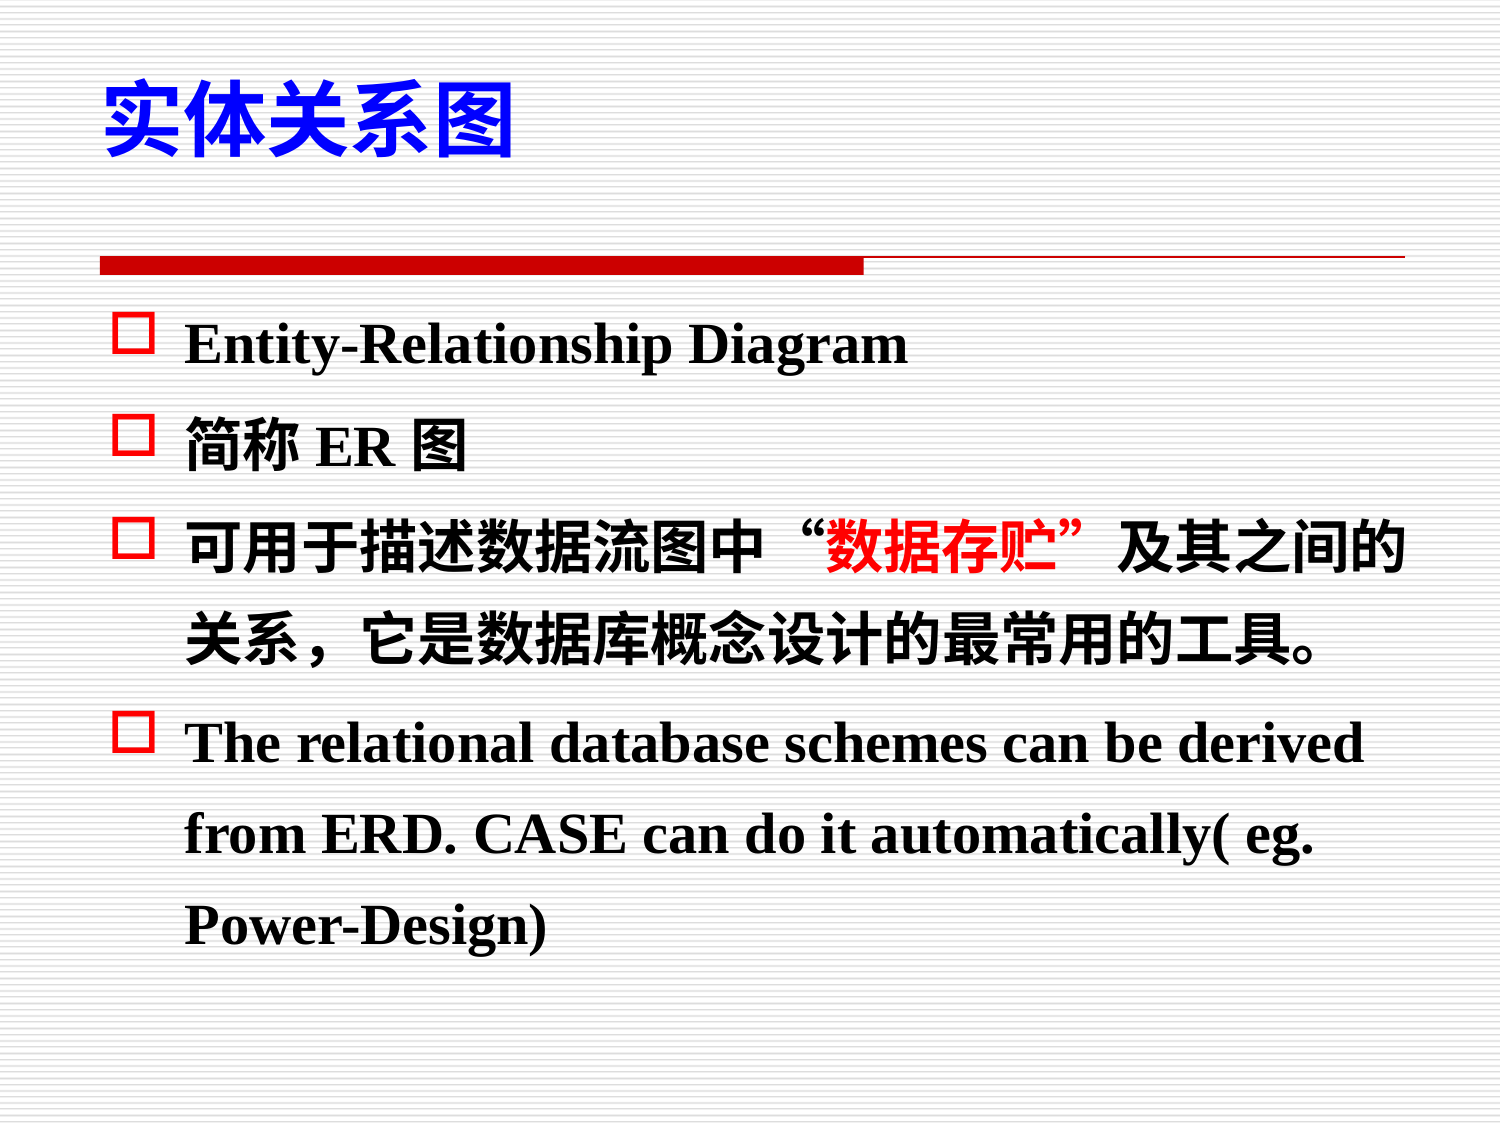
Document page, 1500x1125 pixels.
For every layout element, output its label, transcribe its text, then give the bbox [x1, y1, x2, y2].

picture [0, 0, 1500, 1125]
text_box Entity-Relationship Diagram 简称ER图 可用于描述数据流图中“数据存贮”及其之间的关系，它是数据库概念设计的最常用的工具。 The relational database schemes can be derived from ERD. CASE can do it automatically( eg. Power-Design) [92, 277, 1466, 1072]
text_box 实体关系图 [85, 23, 1361, 212]
